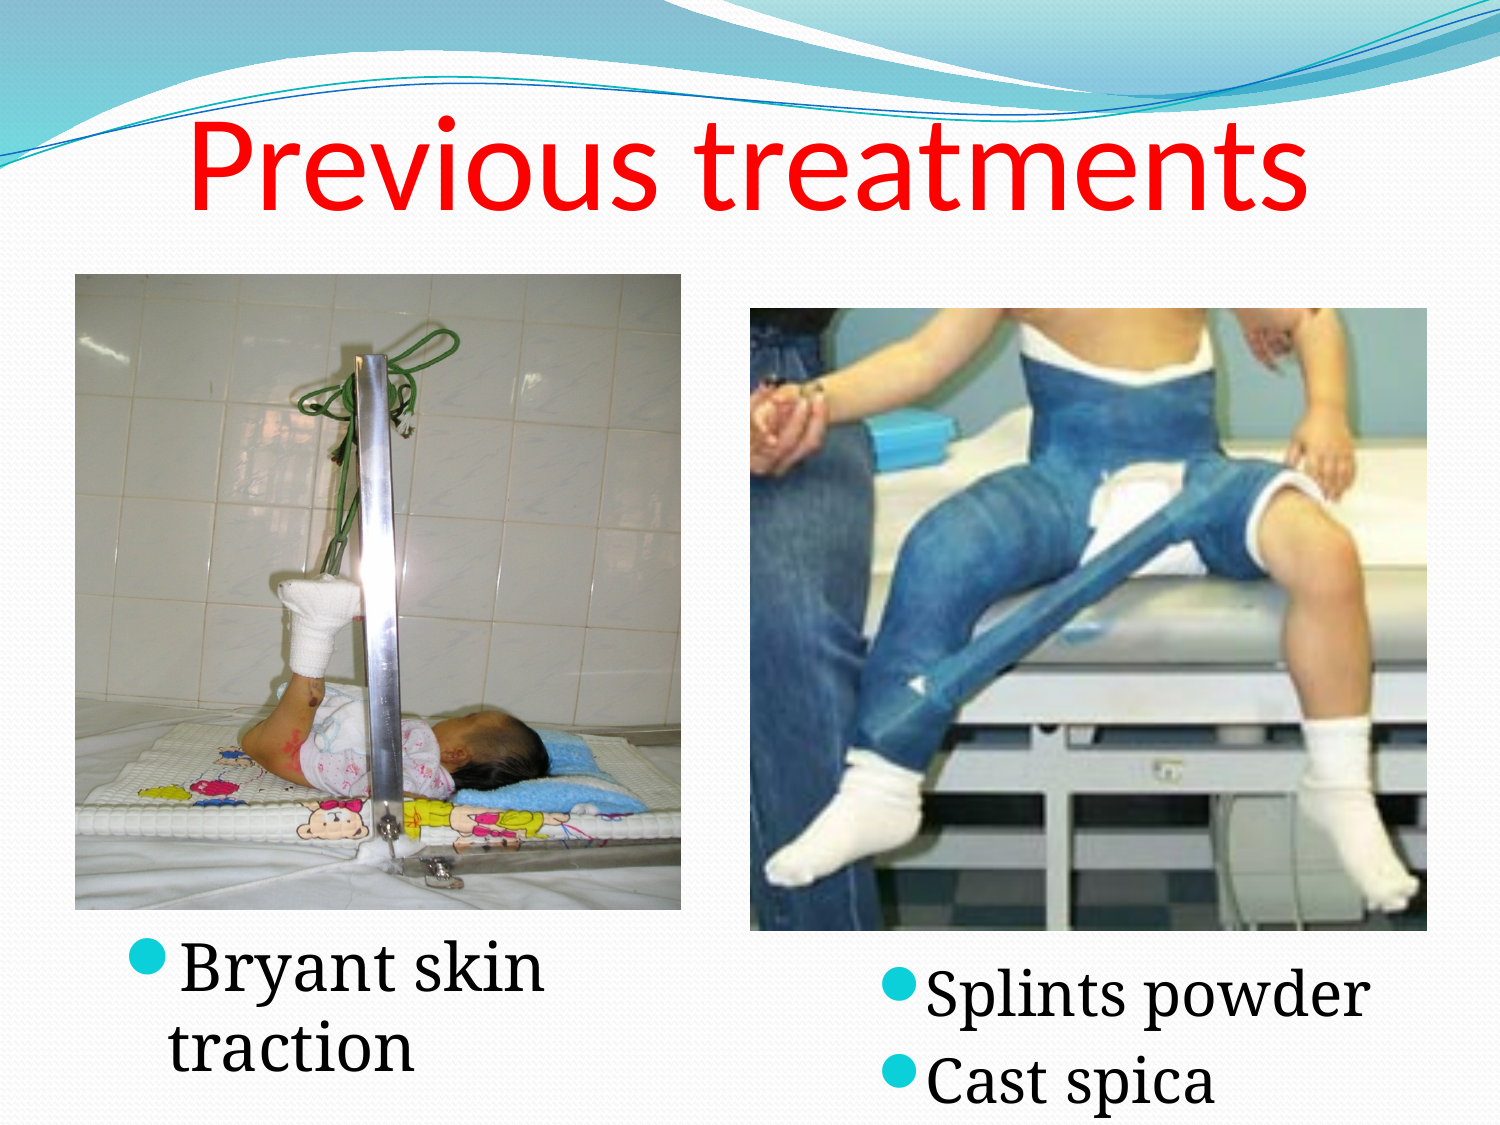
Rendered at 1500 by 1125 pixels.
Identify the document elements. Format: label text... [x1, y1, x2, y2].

title Previous treatments [73, 50, 1424, 238]
list Splints powder Cast spica [862, 946, 1413, 1125]
picture [74, 274, 681, 910]
picture [749, 308, 1427, 932]
text_box Bryant skin traction [109, 924, 659, 1093]
